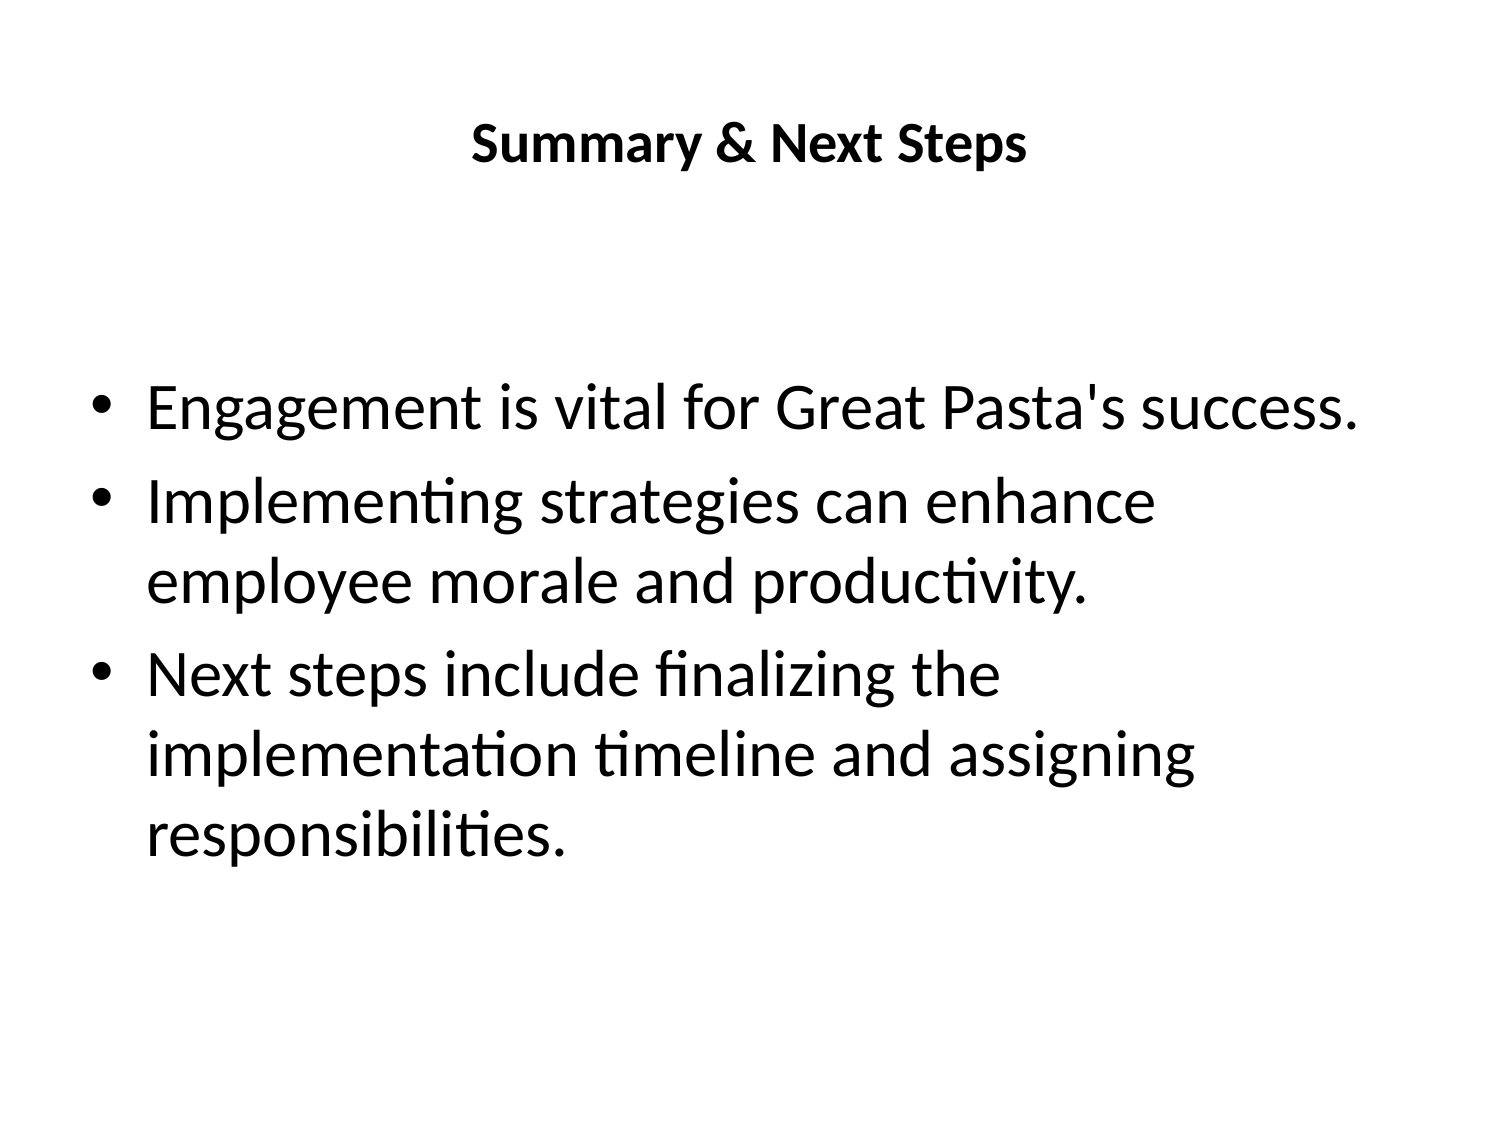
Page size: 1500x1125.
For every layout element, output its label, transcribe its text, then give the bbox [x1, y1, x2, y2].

list Engagement is vital for Great Pasta's success. Implementing strategies can enhance employee morale and productivity. Next steps include finalizing the implementation timeline and assigning responsibilities. [75, 262, 1425, 1005]
title Summary & Next Steps [75, 45, 1425, 233]
